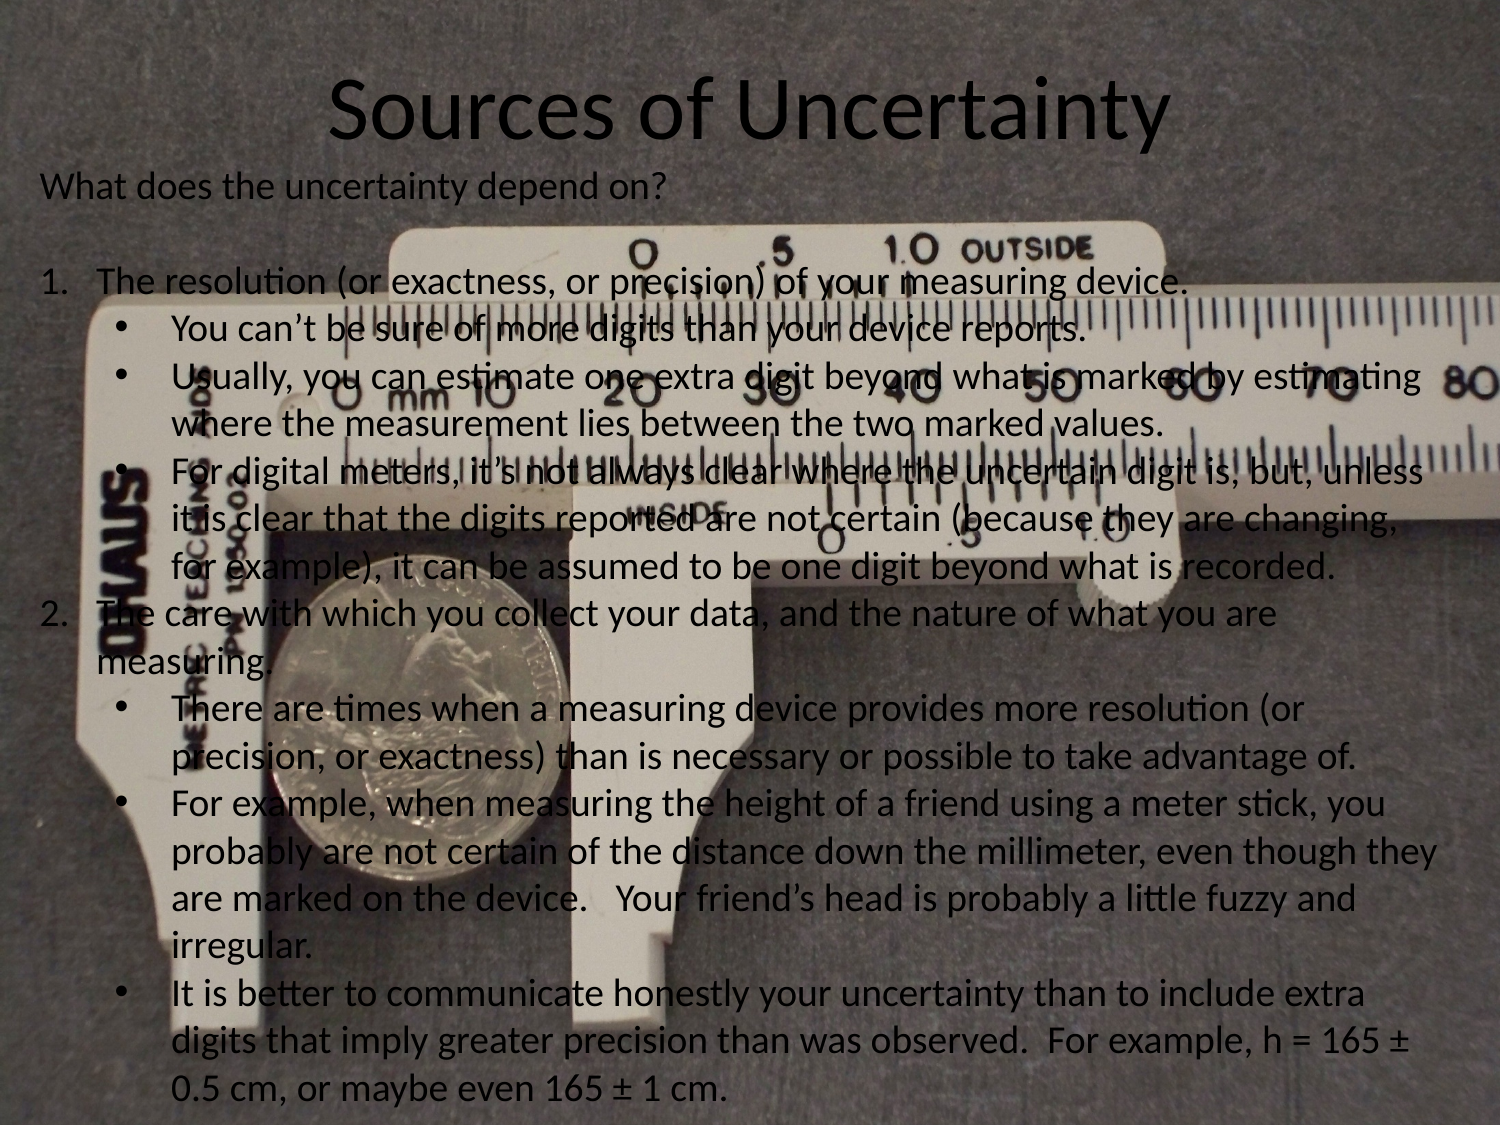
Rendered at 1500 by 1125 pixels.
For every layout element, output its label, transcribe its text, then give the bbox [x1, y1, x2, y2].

text_box What does the uncertainty depend on? The resolution (or exactness, or precision) of your measuring device. You can’t be sure of more digits than your device reports. Usually, you can estimate one extra digit beyond what is marked by estimating where the measurement lies between the two marked values. For digital meters, it’s not always clear where the uncertain digit is, but, unless it is clear that the digits reported are not certain (because they are changing, for example), it can be assumed to be one digit beyond what is recorded. The care with which you collect your data, and the nature of what you are measuring. There are times when a measuring device provides more resolution (or precision, or exactness) than is necessary or possible to take advantage of. For example, when measuring the height of a friend using a meter stick, you probably are not certain of the distance down the millimeter, even though they are marked on the device. Your friend’s head is probably a little fuzzy and irregular. It is better to communicate honestly your uncertainty than to include extra digits that imply greater precision than was observed. For example, h = 165 ± 0.5 cm, or maybe even 165 ± 1 cm. [24, 152, 1463, 1117]
title Sources of Uncertainty [74, 24, 1426, 152]
picture [0, 0, 1500, 1125]
